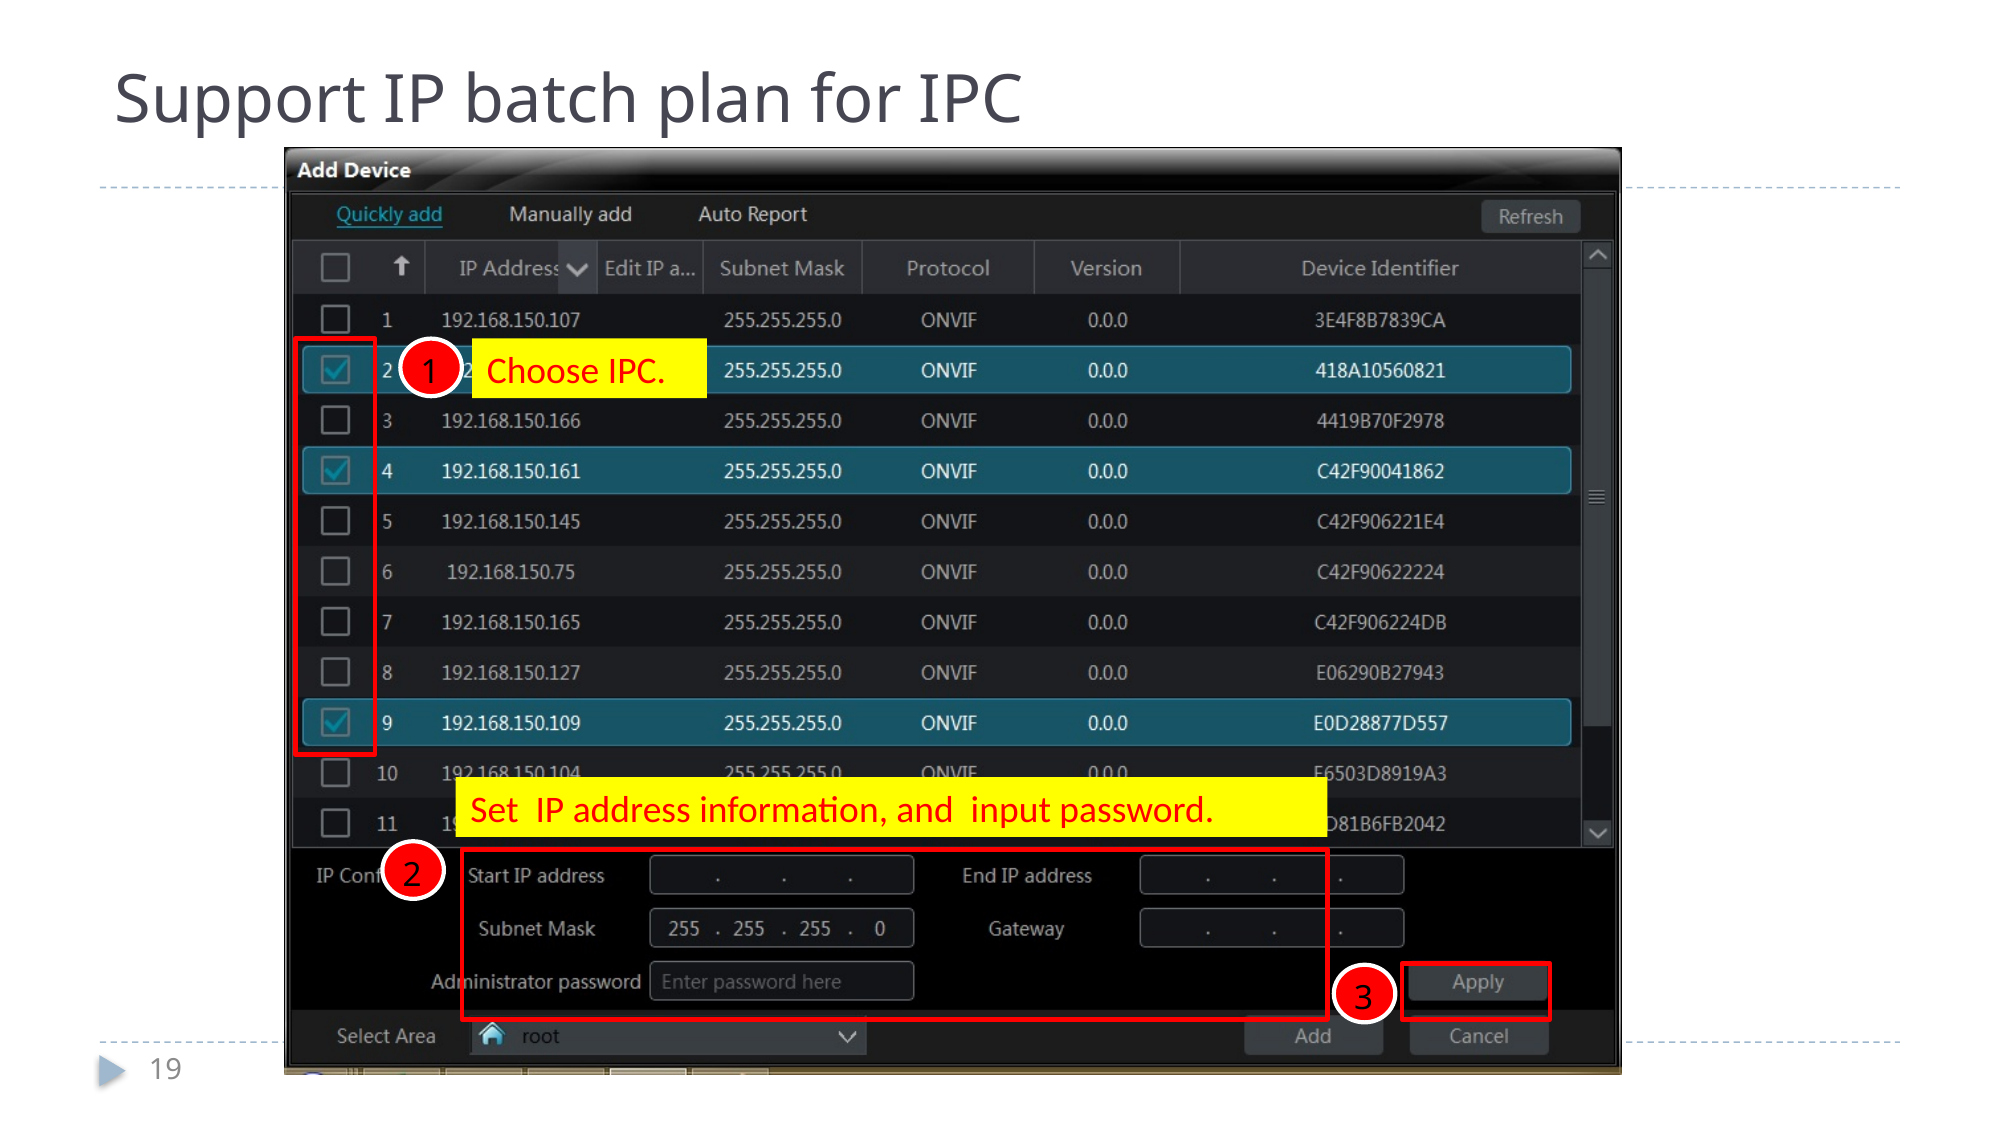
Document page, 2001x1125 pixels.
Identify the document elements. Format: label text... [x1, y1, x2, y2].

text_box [1333, 964, 1401, 1025]
title Support IP batch plan for IPC [99, 0, 1900, 144]
picture [283, 147, 1622, 1075]
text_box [382, 841, 449, 902]
slide_number 19 [133, 1042, 568, 1103]
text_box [400, 338, 467, 399]
